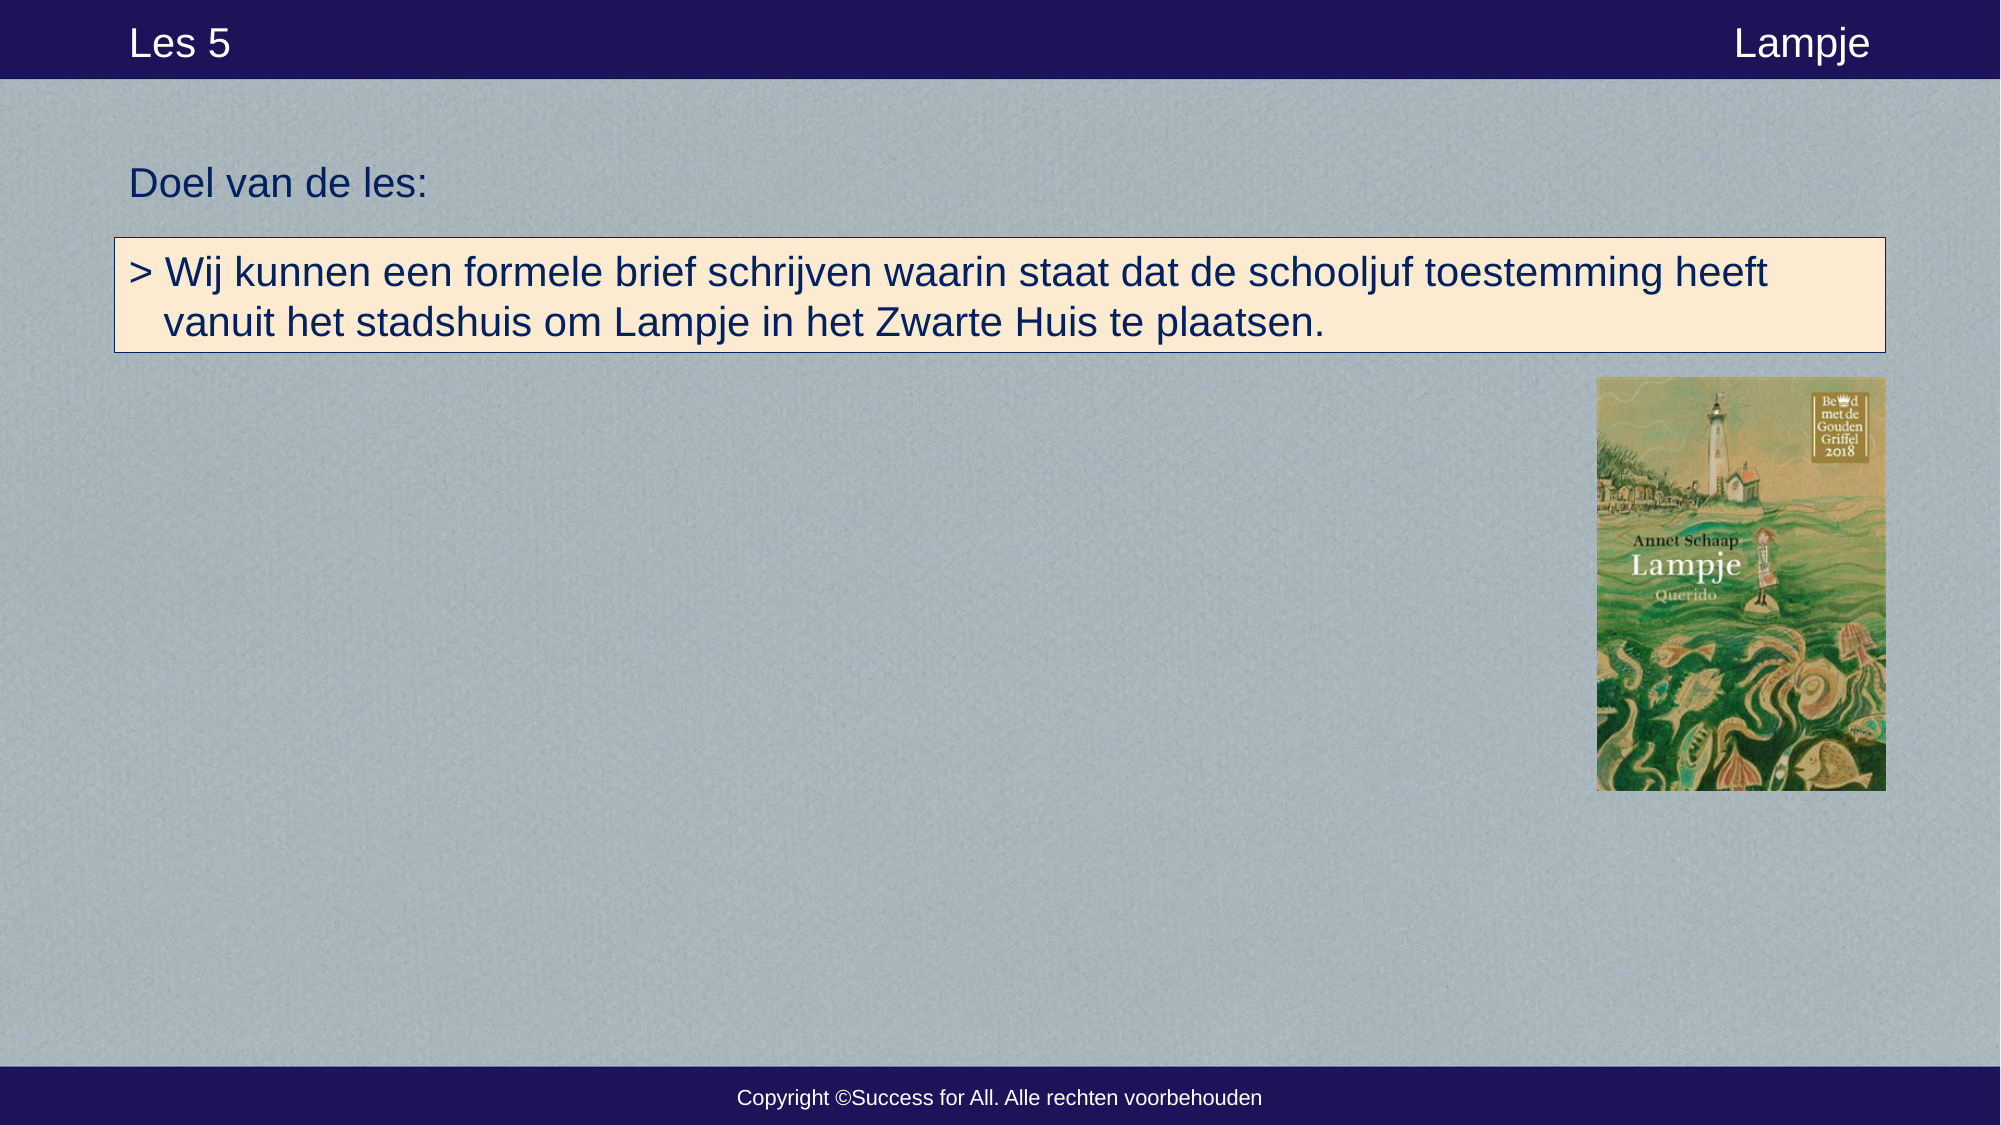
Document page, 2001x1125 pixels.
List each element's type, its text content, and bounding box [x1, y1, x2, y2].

text_box Les 5 [114, 8, 354, 73]
text_box Lampje [999, 8, 1886, 73]
picture [0, 0, 2001, 1125]
text_box Doel van de les: [113, 148, 1635, 214]
text_box > Wij kunnen een formele brief schrijven waarin staat dat de schooljuf toestemming heeft vanuit het stadshuis om Lampje in het Zwarte Huis te plaatsen. [114, 237, 1886, 353]
text_box Copyright ©Success for All. Alle rechten voorbehouden [0, 1076, 2000, 1125]
